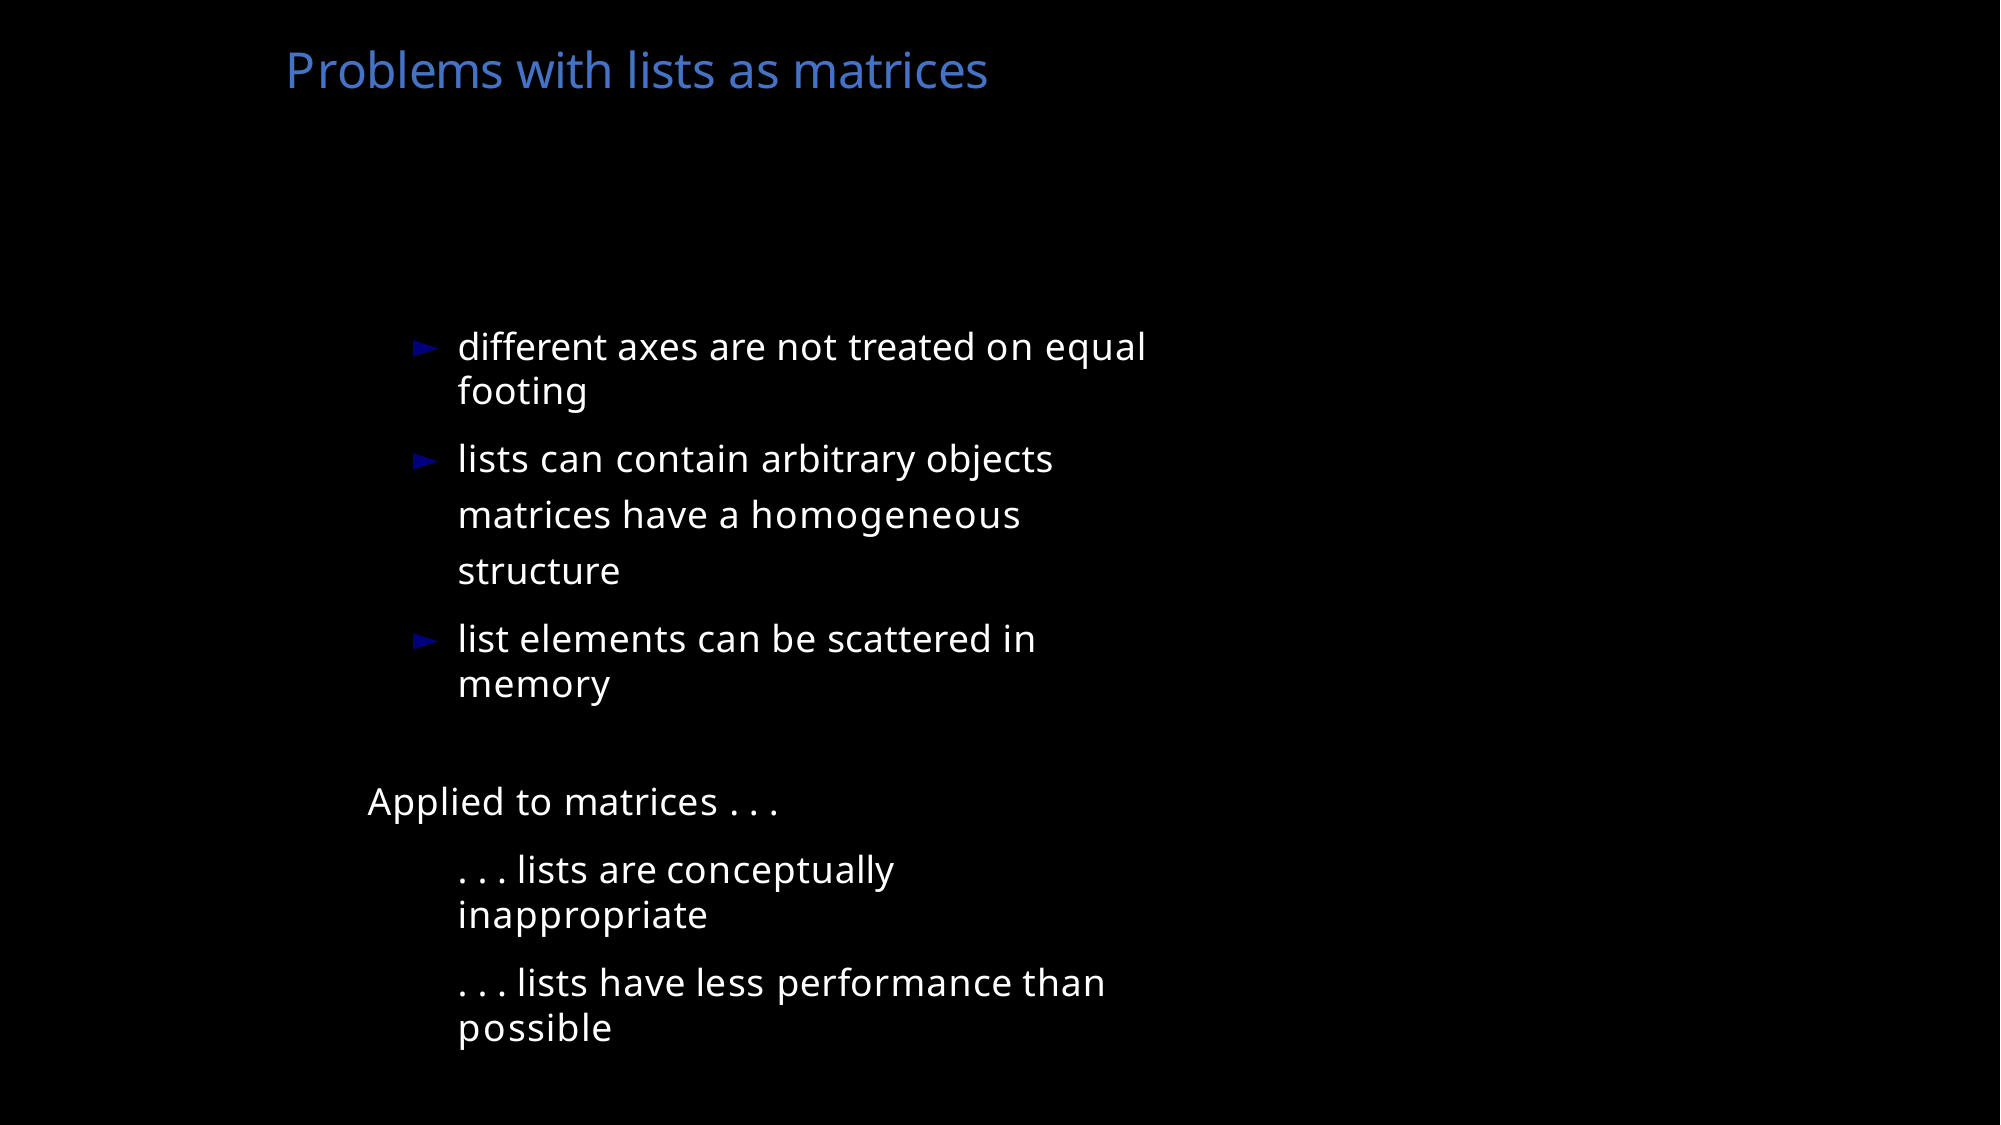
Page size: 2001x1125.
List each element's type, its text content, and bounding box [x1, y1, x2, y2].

title Problems with lists as matrices [281, 0, 1000, 163]
text_box different axes are not treated on equal footing lists can contain arbitrary objects matrices have a homogeneous structure list elements can be scattered in memory Applied to matrices . . . . . . lists are conceptually inappropriate . . . lists have less performance than possible [359, 295, 1275, 1049]
